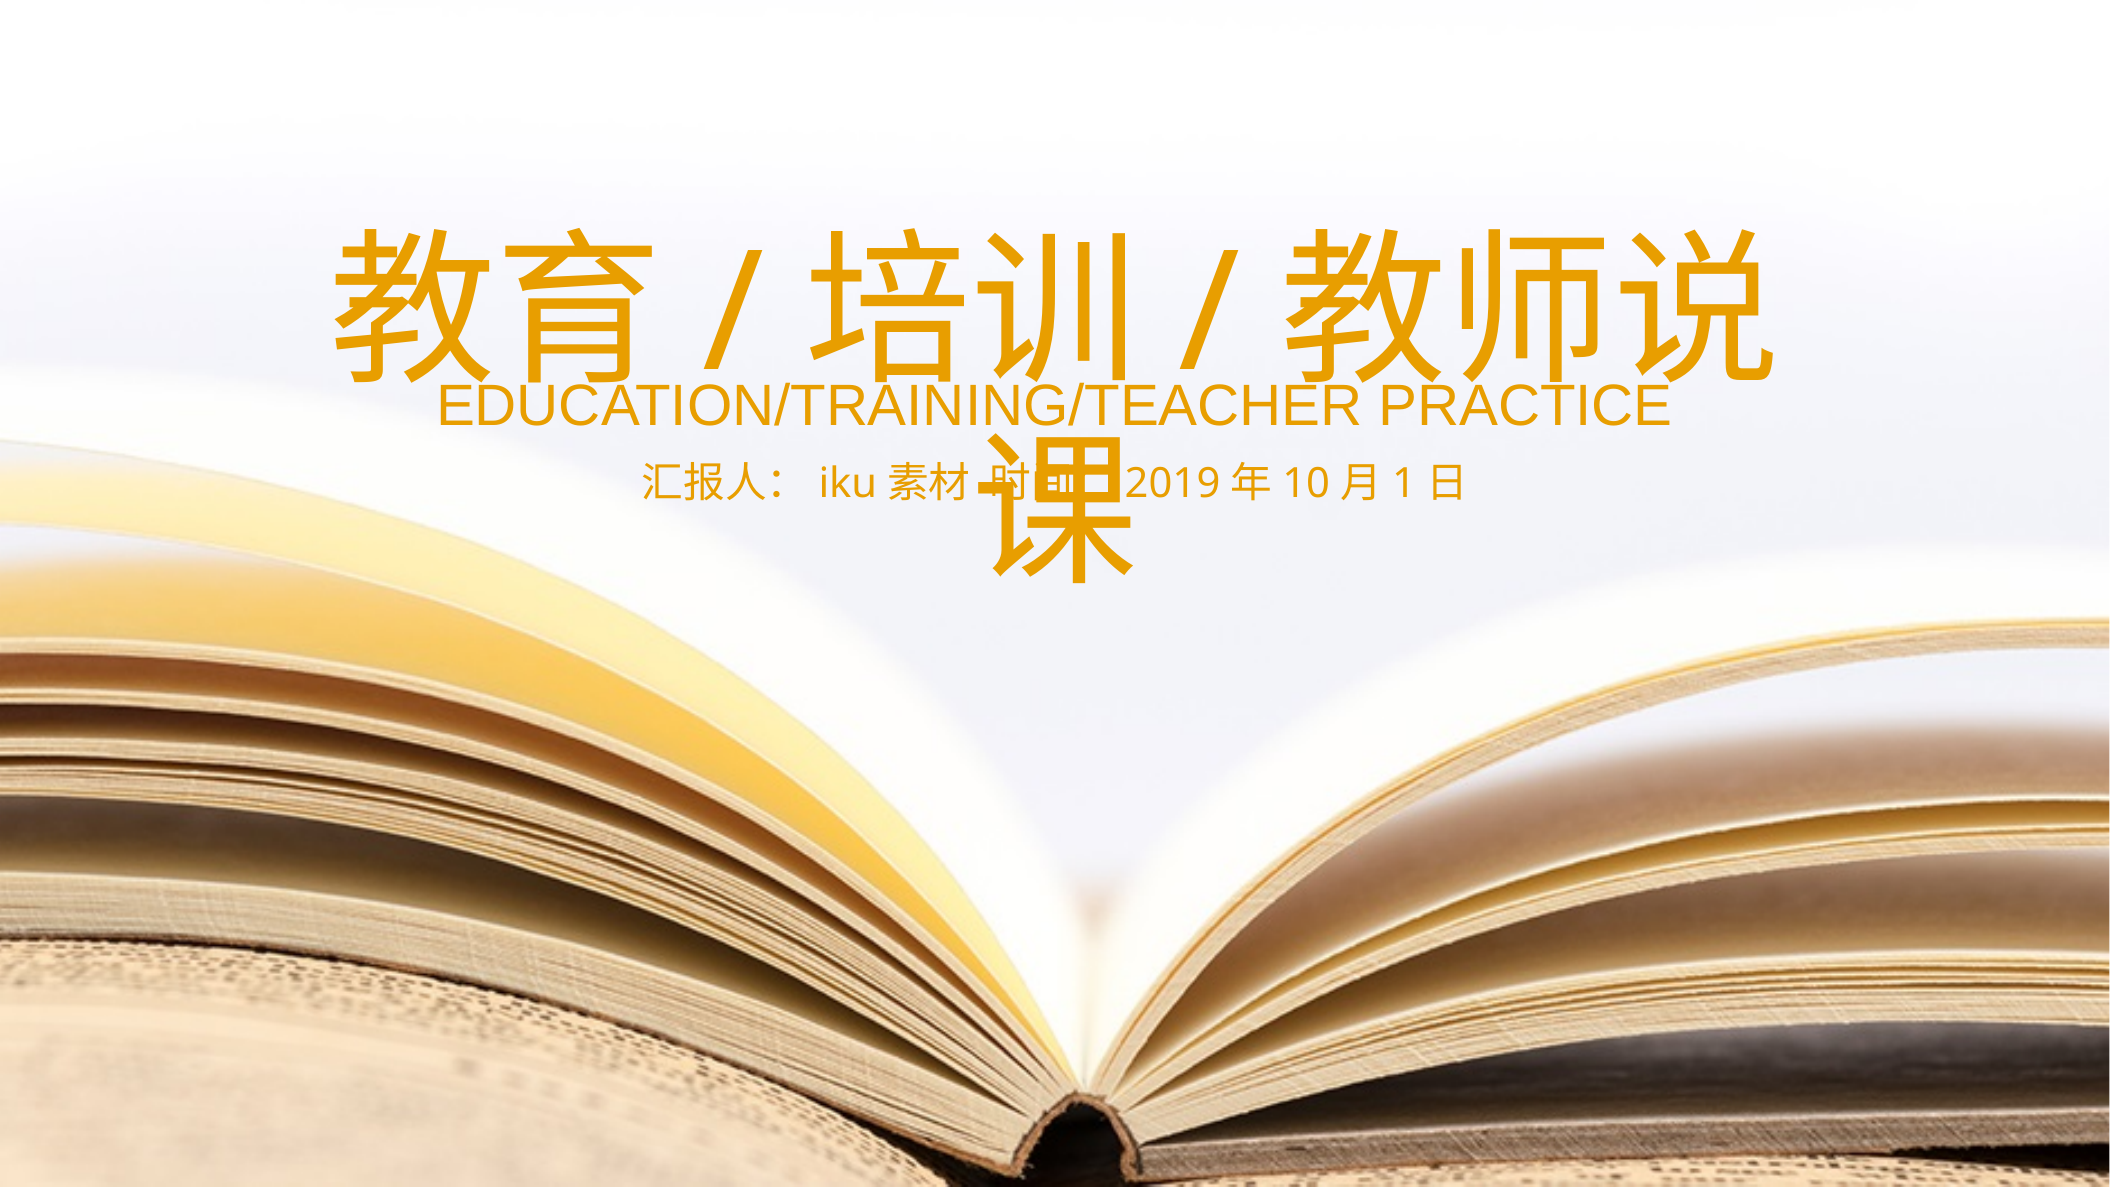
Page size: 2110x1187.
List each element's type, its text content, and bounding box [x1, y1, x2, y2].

text_box [0, 0, 2110, 1187]
text_box EDUCATION/TRAINING/TEACHER PRACTICE [399, 367, 1710, 438]
text_box 教育/培训/教师说课 [310, 203, 1799, 604]
